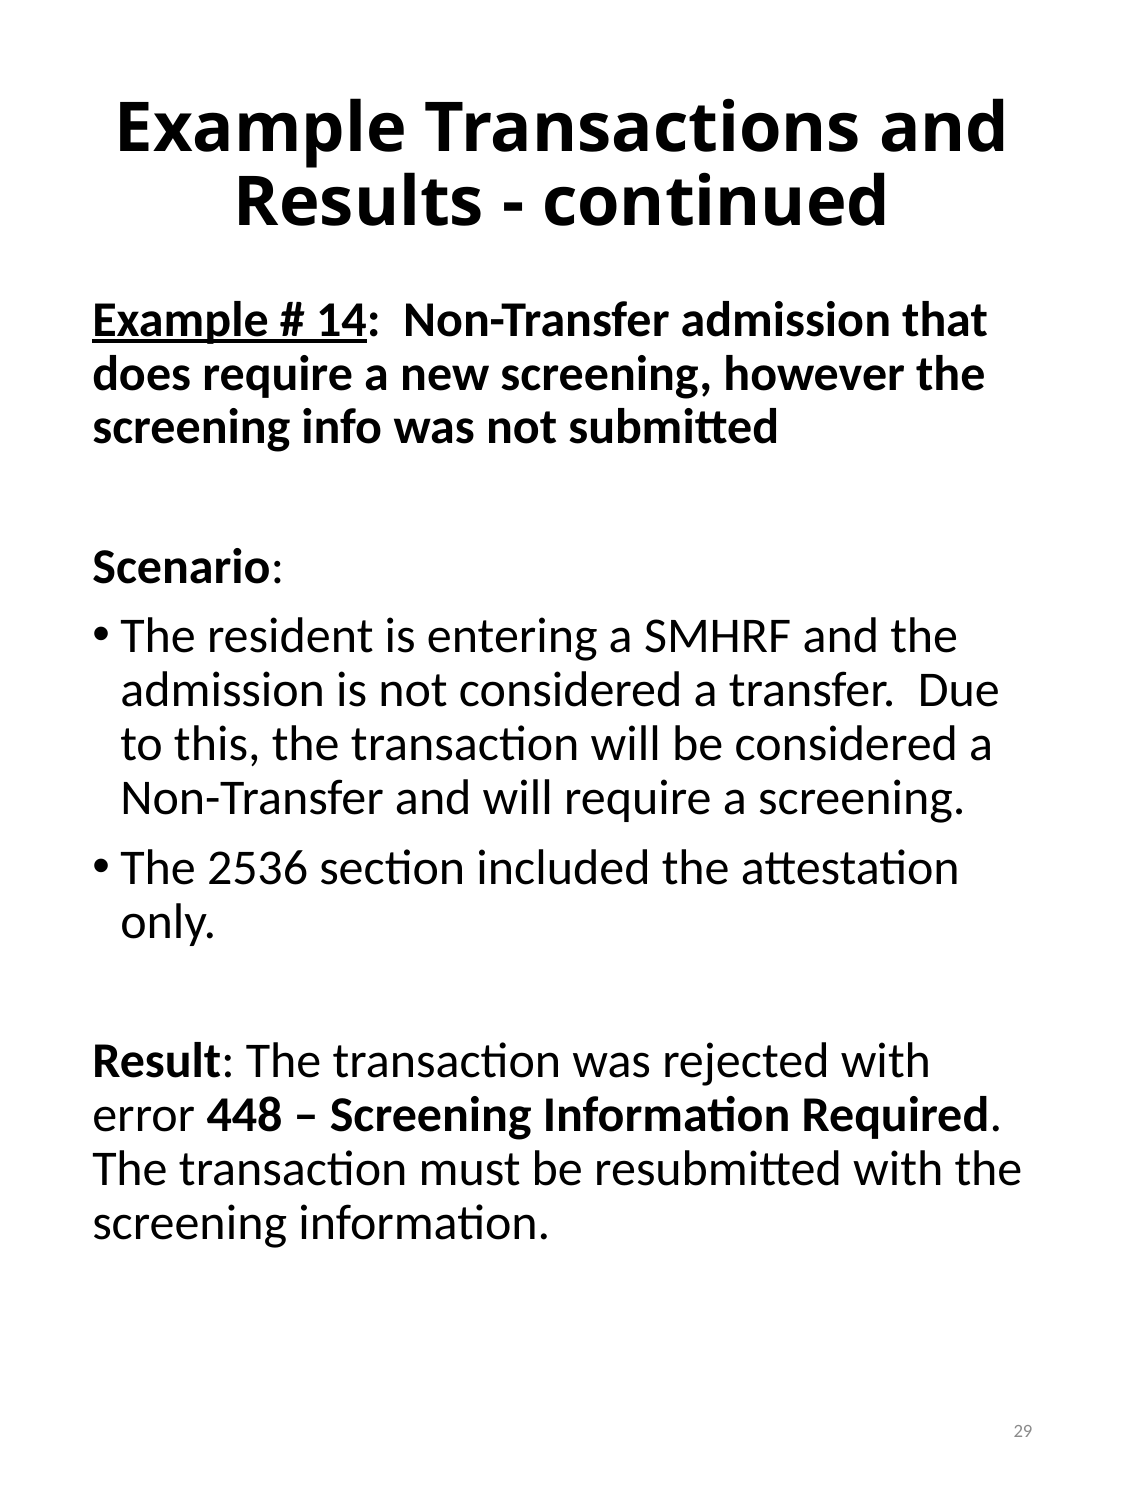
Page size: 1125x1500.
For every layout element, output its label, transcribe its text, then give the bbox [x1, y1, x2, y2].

slide_number 29 [794, 1390, 1048, 1471]
title Example Transactions and Results - continued [77, 79, 1048, 253]
list Example # 14: Non-Transfer admission that does require a new screening, however the screening info was not submitted Scenario: The resident is entering a SMHRF and the admission is not considered a transfer. Due to this, the transaction will be considered a Non-Transfer and will require a screening. The 2536 section included the attestation only. Result: The transaction was rejected with error 448 – Screening Information Required. The transaction must be resubmitted with the screening information. [77, 285, 1048, 1352]
